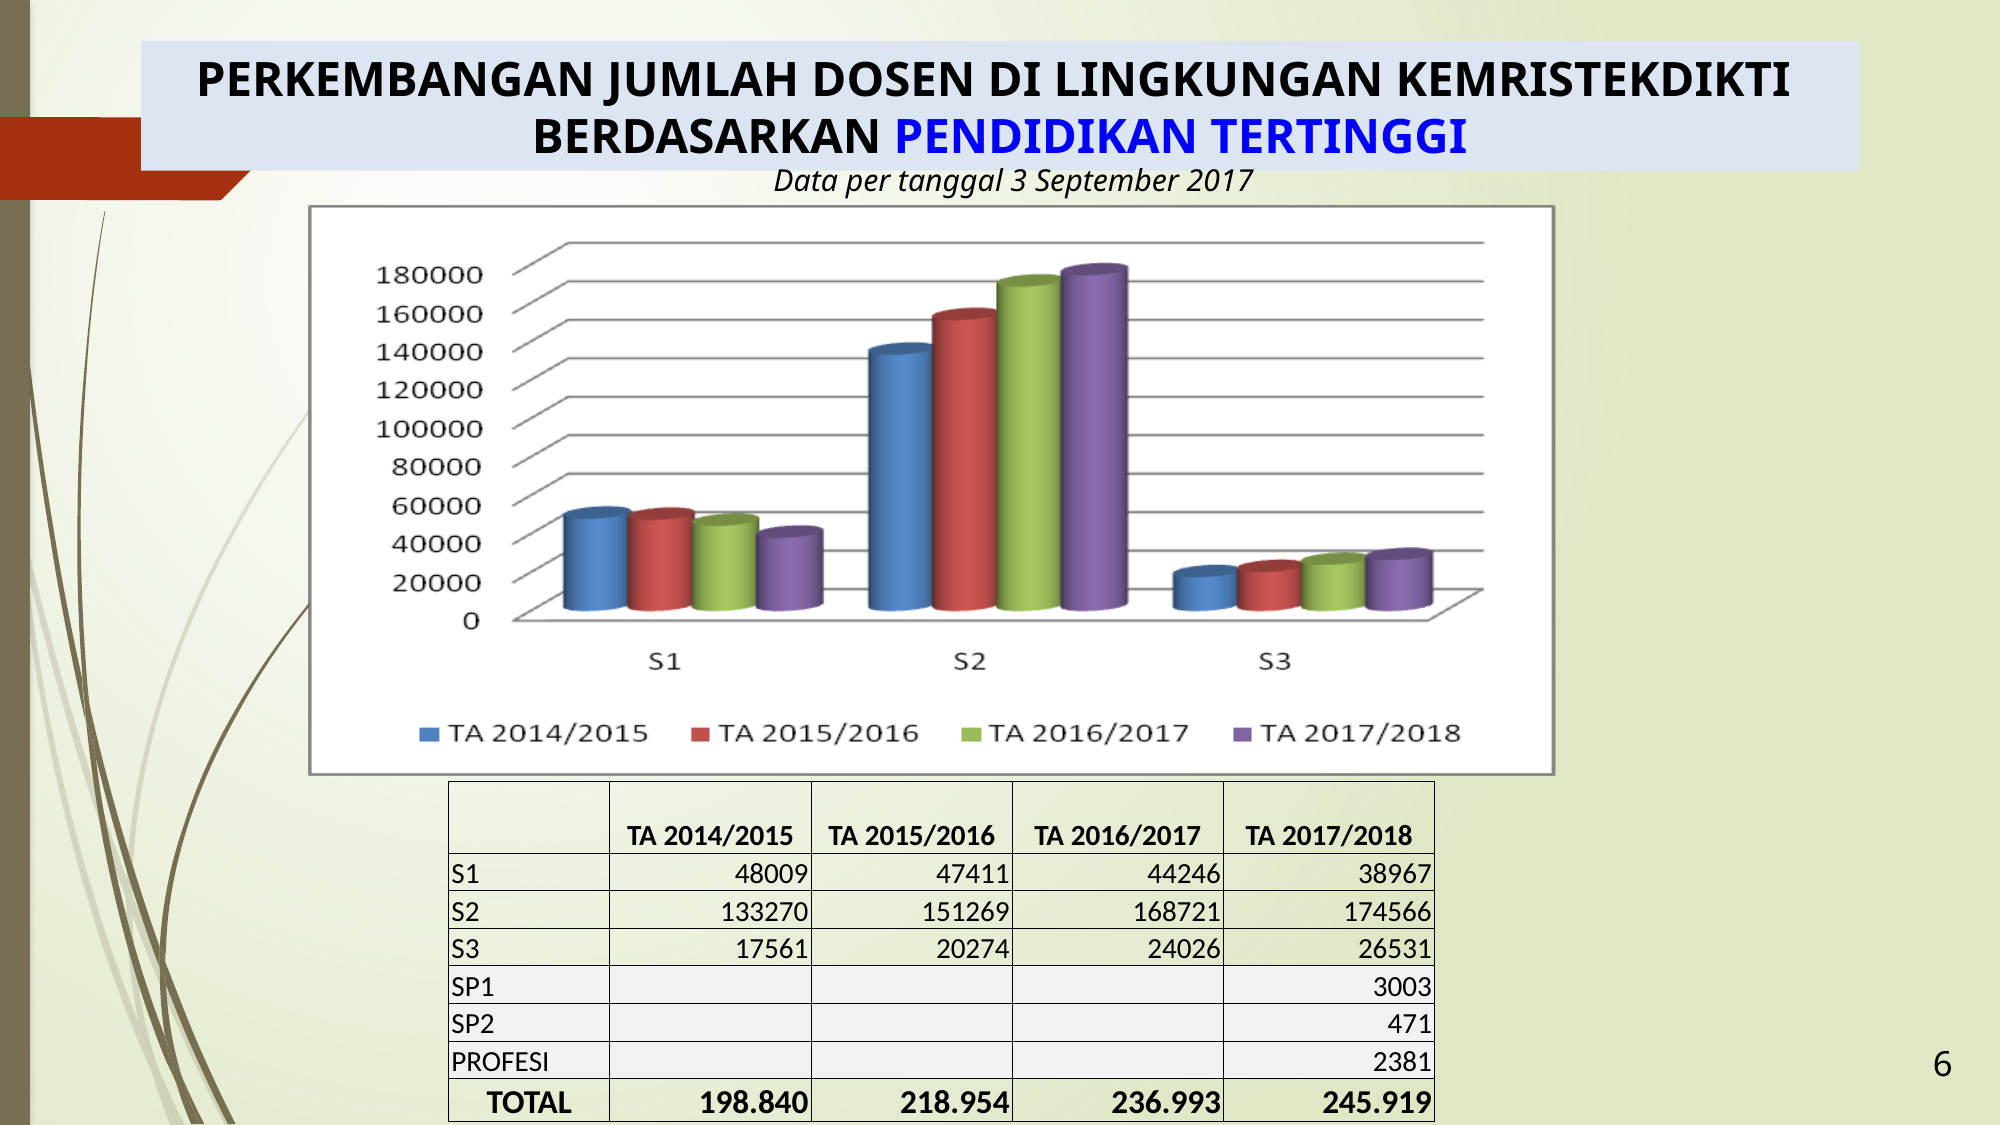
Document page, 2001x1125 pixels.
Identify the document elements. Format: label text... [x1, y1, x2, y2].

table_cell S1 [449, 854, 609, 890]
text_box Data per tanggal 3 September 2017 [610, 153, 1416, 203]
table_cell 47411 [812, 854, 1012, 890]
table_cell [1013, 1042, 1223, 1078]
table_cell [610, 1004, 811, 1041]
table_cell [1013, 1004, 1223, 1041]
table_cell SP2 [449, 1004, 609, 1041]
table_cell 44246 [1013, 854, 1223, 890]
table_cell 245.919 [1224, 1079, 1434, 1121]
table_cell 218.954 [812, 1079, 1012, 1121]
table_cell 2381 [1224, 1042, 1434, 1078]
text_box PERKEMBANGAN JUMLAH DOSEN DI LINGKUNGAN KEMRISTEKDIKTI BERDASARKAN PENDIDIKAN TERTINGGI [141, 40, 1859, 171]
table_cell 471 [1224, 1004, 1434, 1041]
table_cell 151269 [812, 891, 1012, 928]
table_cell [610, 966, 811, 1003]
table_header [449, 785, 609, 853]
table_cell 48009 [610, 854, 811, 890]
table_cell PROFESI [449, 1042, 609, 1078]
table_cell [812, 966, 1012, 1003]
text_box 6 [1855, 1034, 1969, 1093]
table_cell 26531 [1224, 929, 1434, 965]
table_cell 168721 [1013, 891, 1223, 928]
table_cell 20274 [812, 929, 1012, 965]
table_header TA 2015/2016 [812, 785, 1012, 853]
table_cell 198.840 [610, 1079, 811, 1121]
table_cell TOTAL [449, 1079, 609, 1121]
table_cell [610, 1042, 811, 1078]
table_cell 17561 [610, 929, 811, 965]
table_header TA 2016/2017 [1013, 785, 1223, 853]
table_cell 174566 [1224, 891, 1434, 928]
table_cell SP1 [449, 966, 609, 1003]
table_cell 3003 [1224, 966, 1434, 1003]
table_cell 38967 [1224, 854, 1434, 890]
table_cell S2 [449, 891, 609, 928]
table_cell 236.993 [1013, 1079, 1223, 1121]
table_header TA 2014/2015 [610, 785, 811, 853]
table_cell S3 [449, 929, 609, 965]
table_cell 24026 [1013, 929, 1223, 965]
picture [307, 204, 1558, 777]
table_cell [812, 1004, 1012, 1041]
table_cell 133270 [610, 891, 811, 928]
table_cell [812, 1042, 1012, 1078]
table_header TA 2017/2018 [1224, 785, 1434, 853]
table_cell [1013, 966, 1223, 1003]
